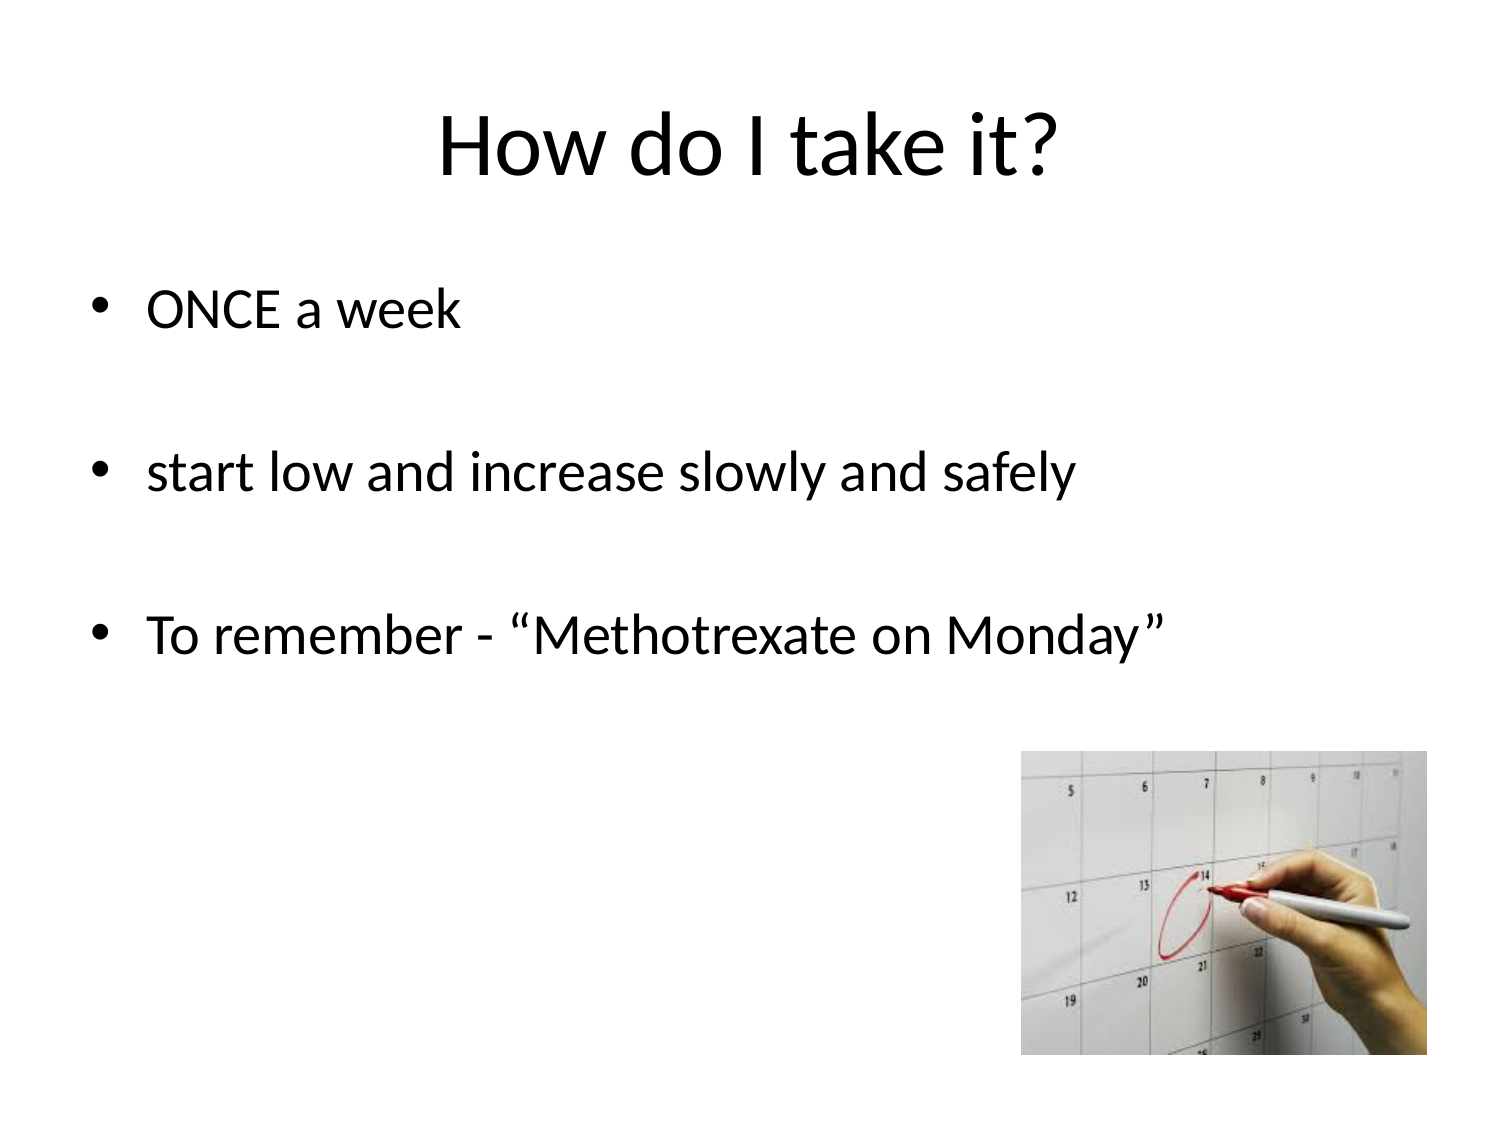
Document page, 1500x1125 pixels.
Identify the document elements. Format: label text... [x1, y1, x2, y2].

list ONCE a week start low and increase slowly and safely To remember - “Methotrexate on Monday” [75, 262, 1425, 1005]
title How do I take it? [75, 45, 1425, 233]
picture [1021, 751, 1427, 1055]
